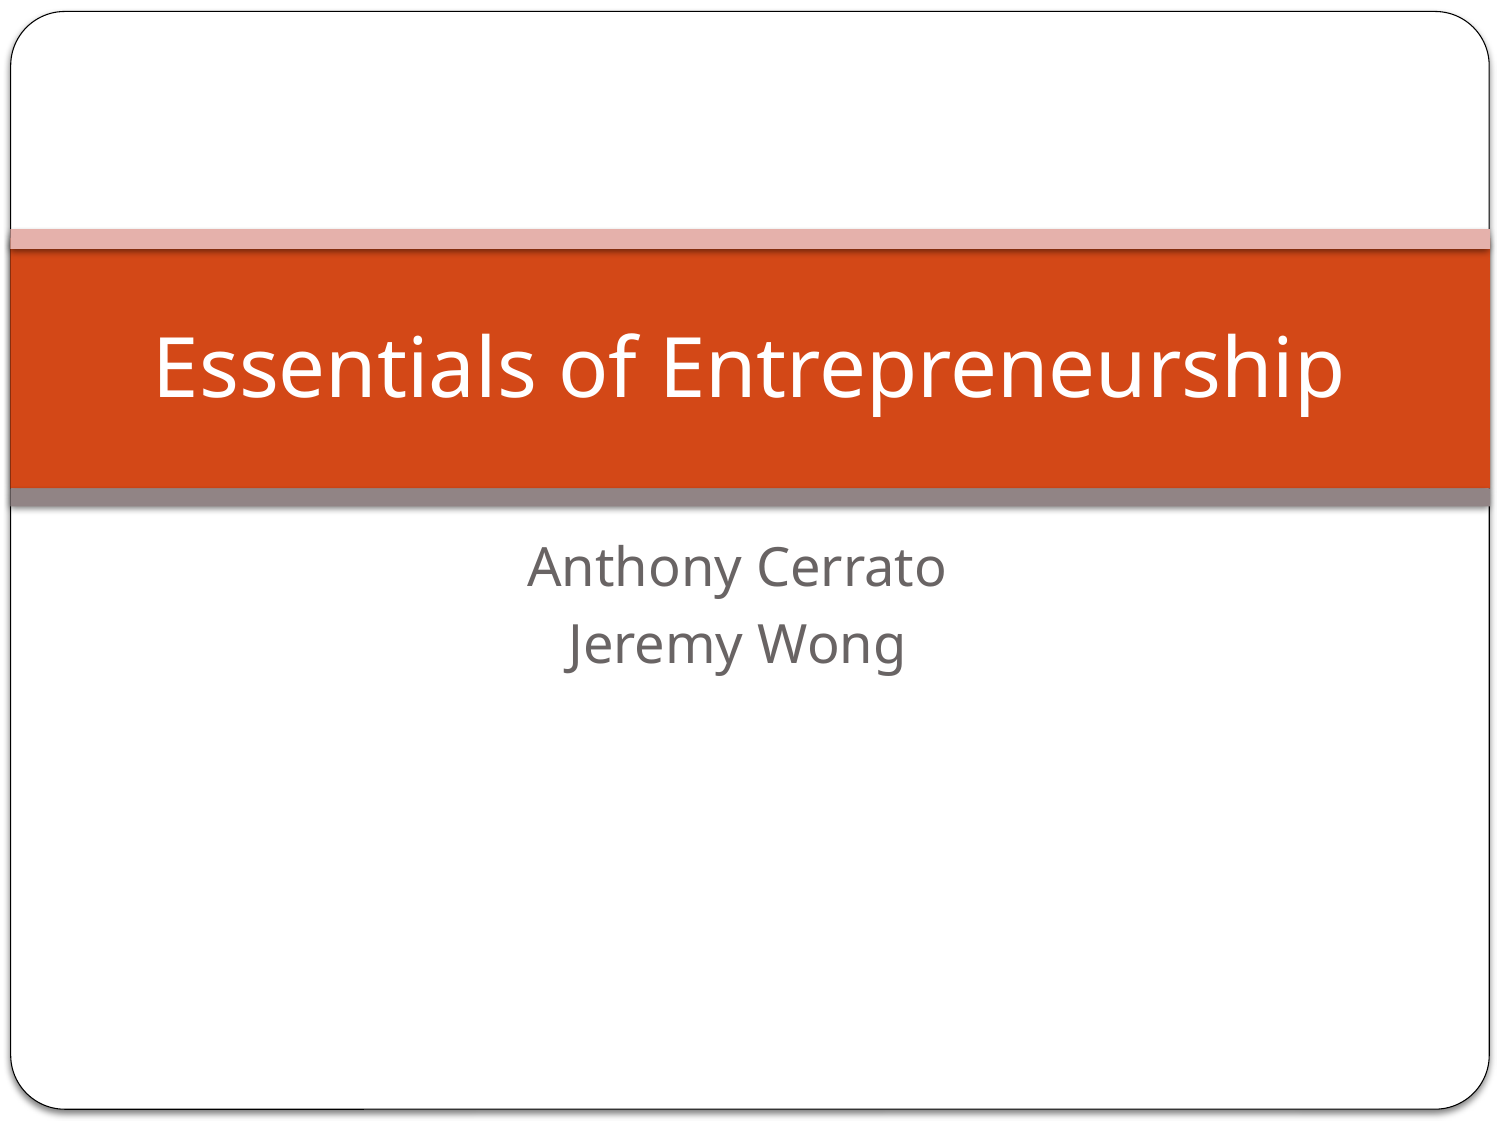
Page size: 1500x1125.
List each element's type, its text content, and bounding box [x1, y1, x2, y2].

title Essentials of Entrepreneurship [75, 247, 1425, 489]
subtitle Anthony Cerrato Jeremy Wong [212, 525, 1263, 788]
